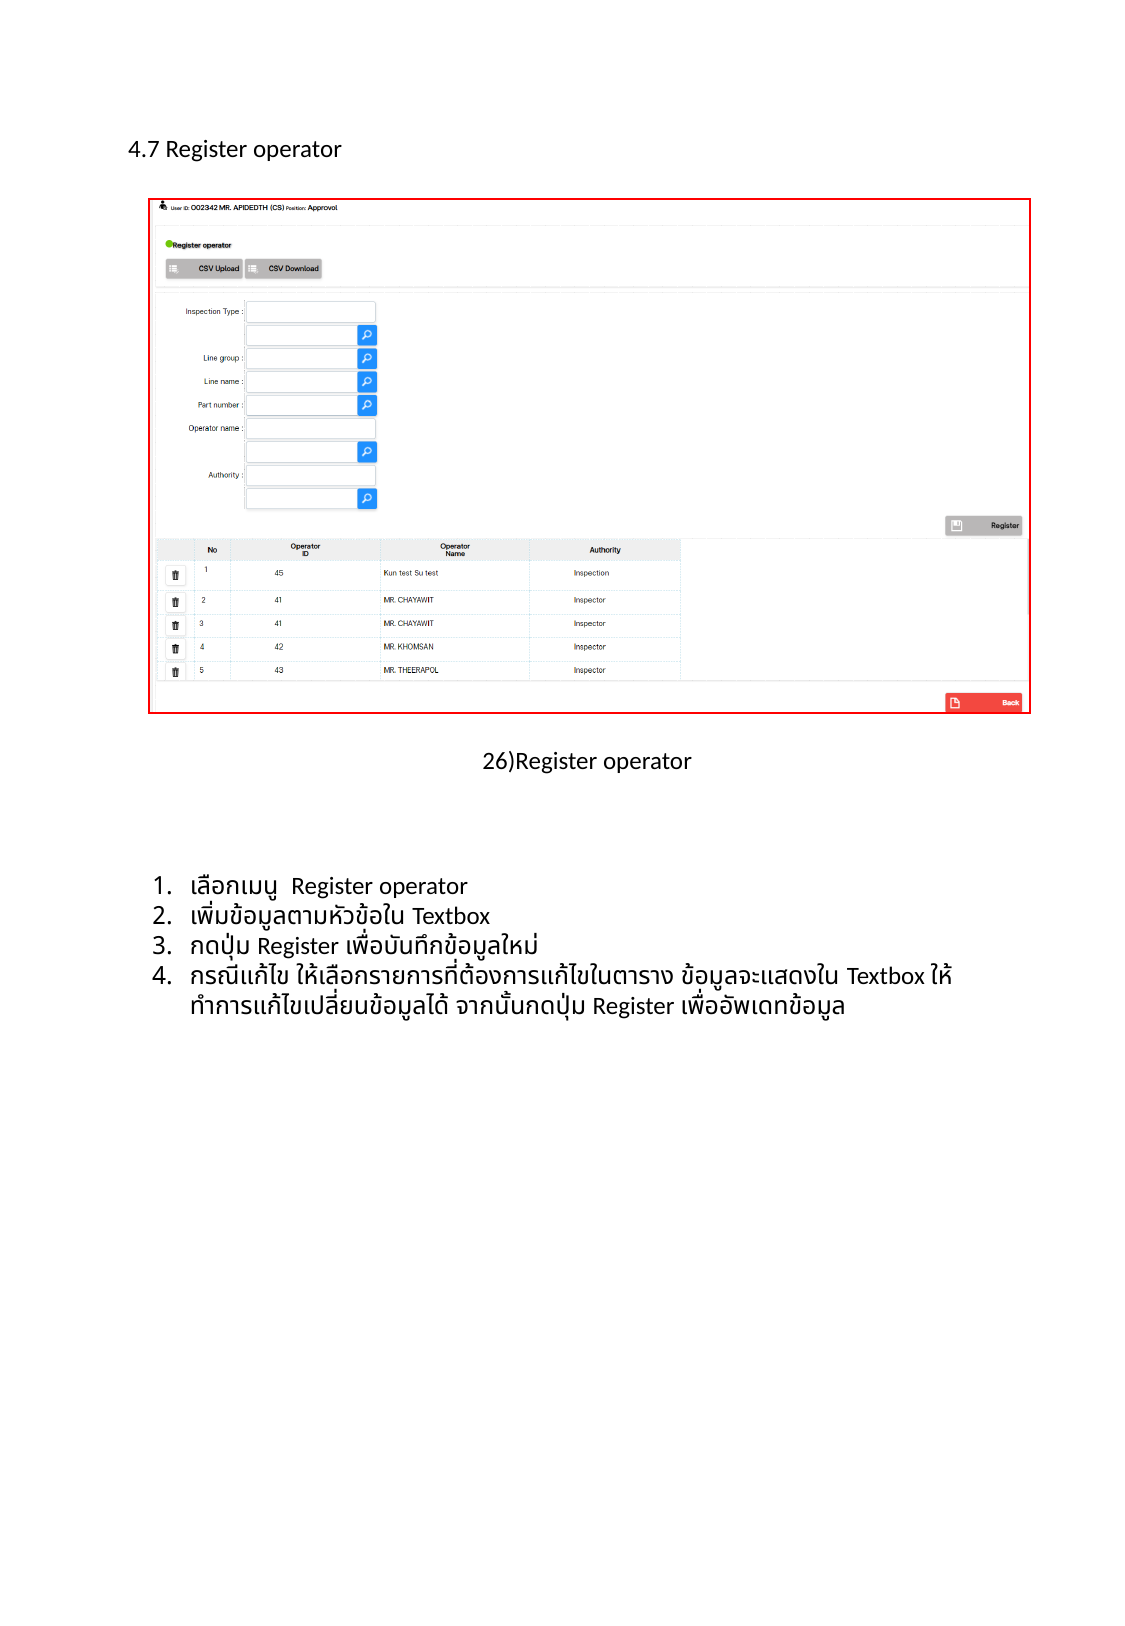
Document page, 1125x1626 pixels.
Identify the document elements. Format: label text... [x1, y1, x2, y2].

text_box 4.7 Register operator [113, 125, 358, 170]
picture [149, 199, 1030, 713]
text_box เลือกเมนู Register operator เพิ่มข้อมูลตามหัวข้อใน Textbox กดปุ่ม Register เพื่อบันทึกข้อมูลใหม่ กรณีแก้ไข ให้เลือกรายการที่ต้องการแก้ไขในตาราง ข้อมูลจะแสดงใน Textbox ให้ทำการแก้ไขเปลี่ยนข้อมูลได้ จากนั้นกดปุ่ม Register เพื่ออัพเดทข้อมูล [137, 862, 1013, 1027]
text_box 26)Register operator [150, 737, 1025, 783]
